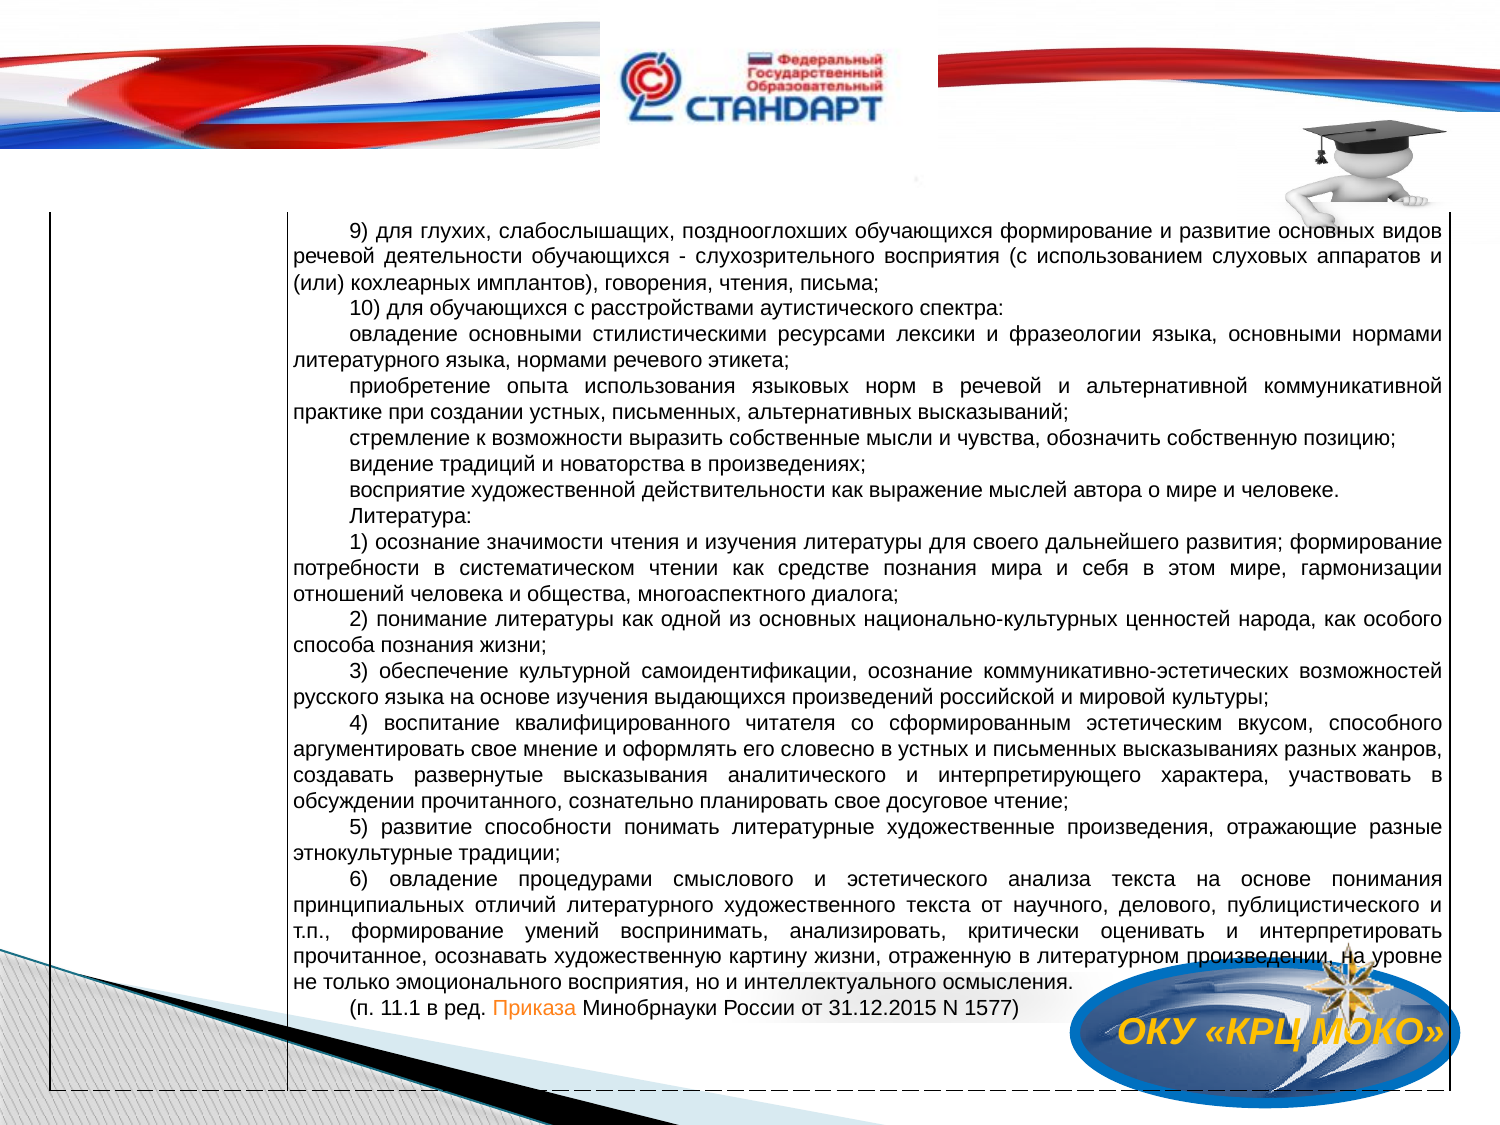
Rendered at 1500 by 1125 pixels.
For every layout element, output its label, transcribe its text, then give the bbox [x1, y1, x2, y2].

picture [0, 0, 1500, 244]
table_header [51, 212, 287, 1091]
table_header 9) для глухих, слабослышащих, позднооглохших обучающихся формирование и развитие основных видов речевой деятельности обучающихся - слухозрительного восприятия (с использованием слуховых аппаратов и (или) кохлеарных имплантов), говорения, чтения, письма; 10) для обучающихся с расстройствами аутистического спектра: овладение основными стилистическими ресурсами лексики и фразеологии языка, основными нормами литературного языка, нормами речевого этикета; приобретение опыта использования языковых норм в речевой и альтернативной коммуникативной практике при создании устных, письменных, альтернативных высказываний; стремление к возможности выразить собственные мысли и чувства, обозначить собственную позицию; видение традиций и новаторства в произведениях; восприятие художественной действительности как выражение мыслей автора о мире и человеке. Литература: 1) осознание значимости чтения и изучения литературы для своего дальнейшего развития; формирование потребности в систематическом чтении как средстве познания мира и себя в этом мире, гармонизации отношений человека и общества, многоаспектного диалога; 2) понимание литературы как одной из основных национально-культурных ценностей народа, как особого способа познания жизни; 3) обеспечение культурной самоидентификации, осознание коммуникативно-эстетических возможностей русского языка на основе изучения выдающихся произведений российской и мировой культуры; 4) воспитание квалифицированного читателя со сформированным эстетическим вкусом, способного аргументировать свое мнение и оформлять его словесно в устных и письменных высказываниях разных жанров, создавать развернутые высказывания аналитического и интерпретирующего характера, участвовать в обсуждении прочитанного, сознательно планировать свое досуговое чтение; 5) развитие способности понимать литературные художественные произведения, отражающие разные этнокультурные традиции; 6) овладение процедурами смыслового и эстетического анализа текста на основе понимания принципиальных отличий литературного художественного текста от научного, делового, публицистического и т.п., формирование умений воспринимать, анализировать, критически оценивать и интерпретировать прочитанное, осознавать художественную картину жизни, отраженную в литературном произведении, на уровне не только эмоционального восприятия, но и интеллектуального осмысления. (п. 11.1 в ред. Приказа Минобрнауки России от 31.12.2015 N 1577) [288, 212, 1449, 1091]
picture [1074, 937, 1456, 1104]
